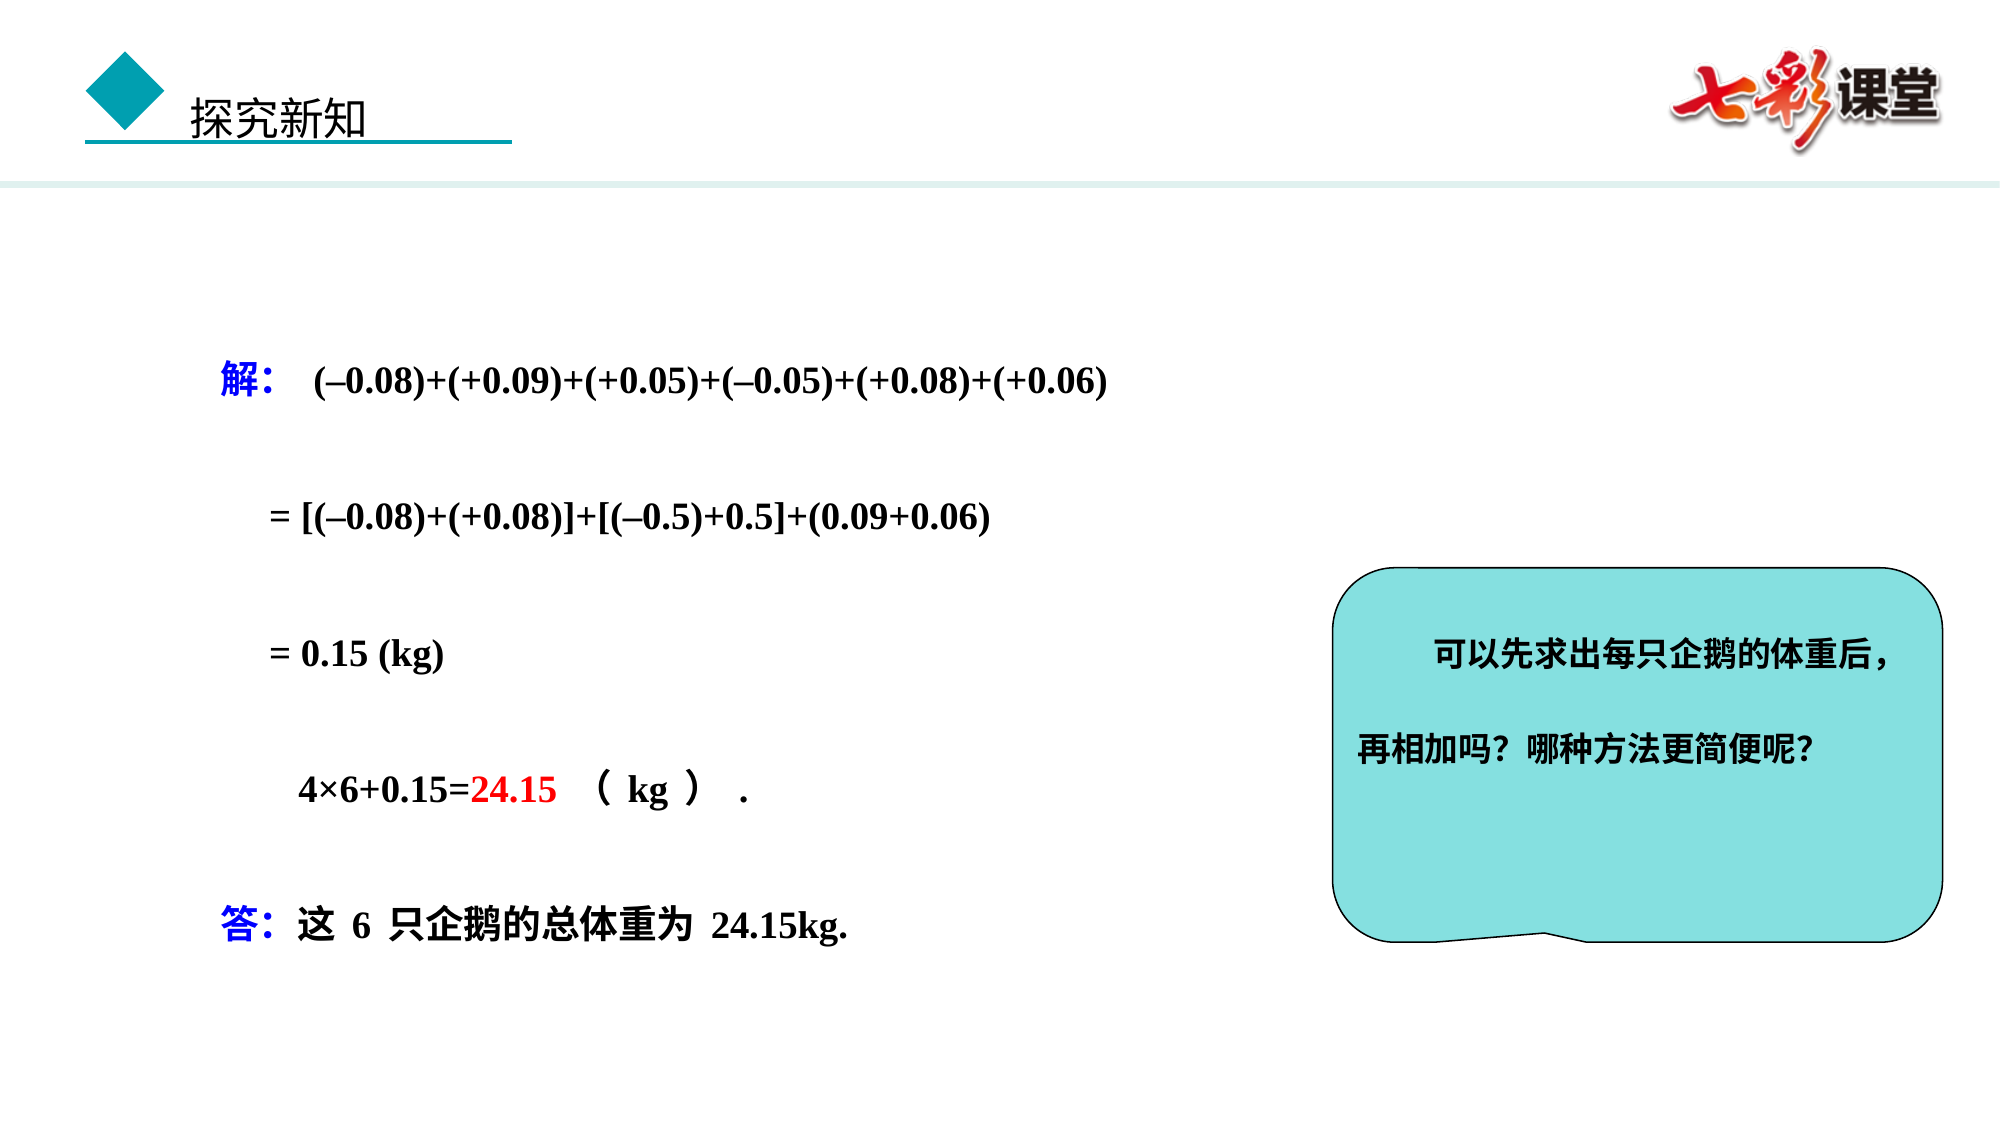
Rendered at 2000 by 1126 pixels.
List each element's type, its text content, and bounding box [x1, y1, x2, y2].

text_box 解：(–0.08)+(+0.09)+(+0.05)+(–0.05)+(+0.08)+(+0.06) = [(–0.08)+(+0.08)]+[(–0.5)+0.5]+(0.09+0.06) = 0.15 (kg) 4×6+0.15=24.15（kg）. 答：这6只企鹅的总体重为24.15kg. [200, 254, 1983, 957]
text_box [1332, 567, 1943, 943]
picture [1666, 42, 1948, 157]
